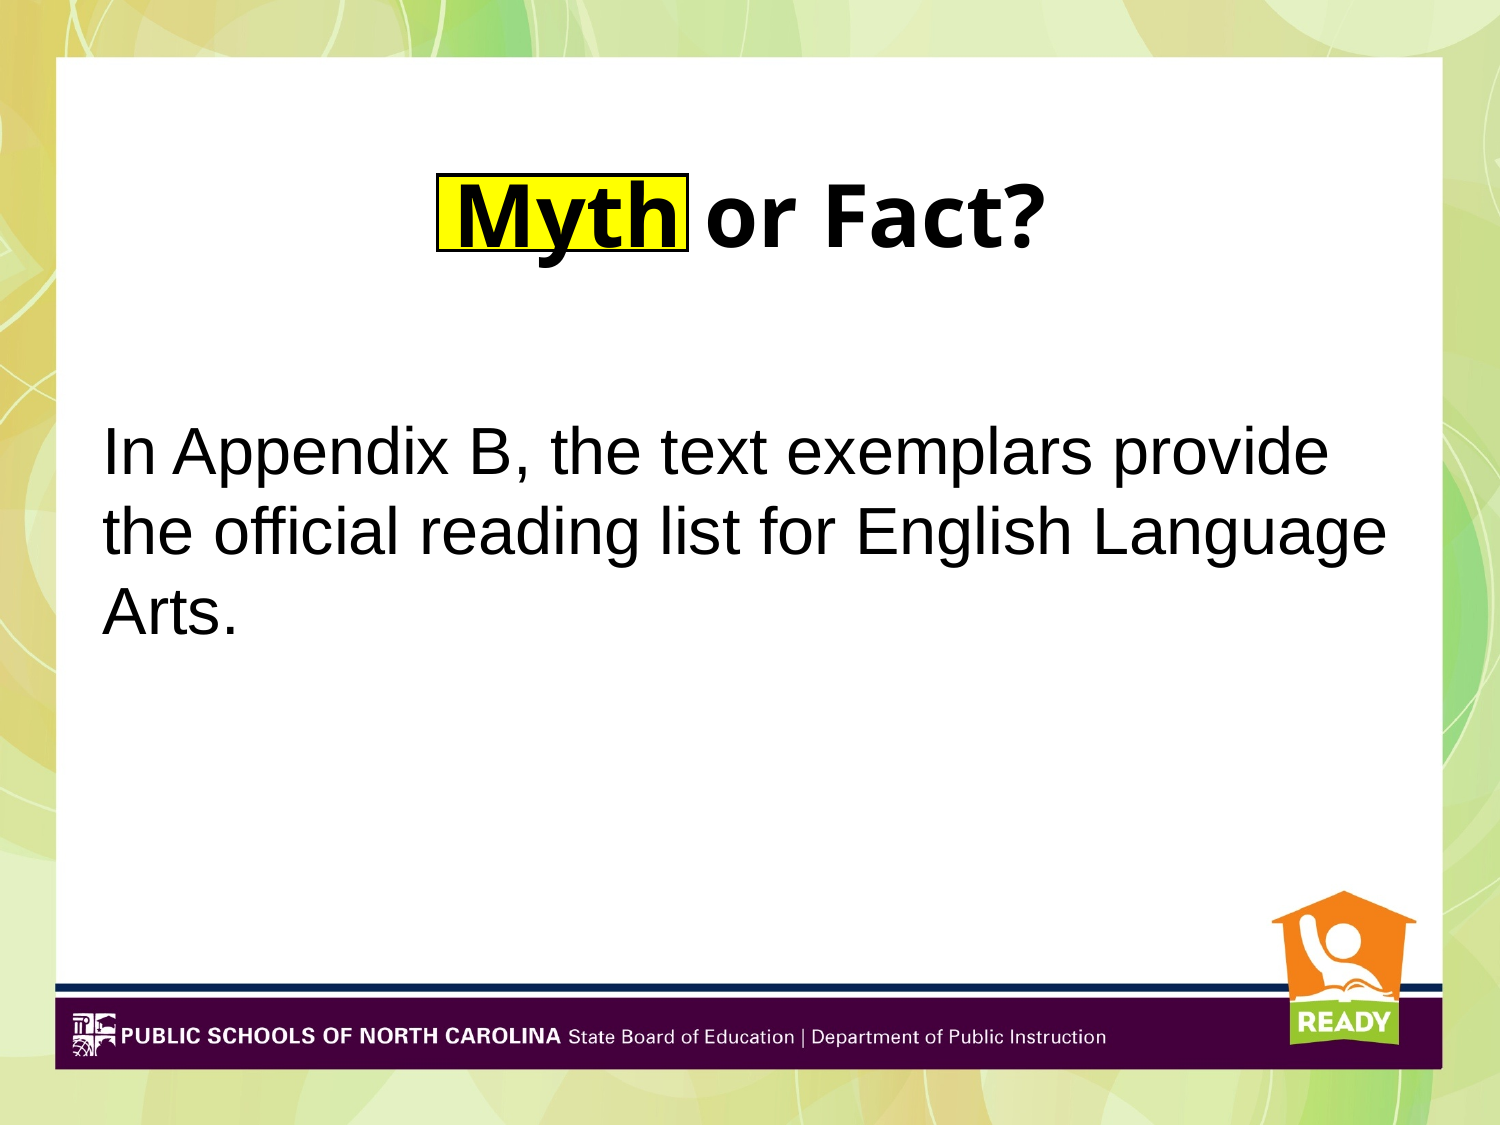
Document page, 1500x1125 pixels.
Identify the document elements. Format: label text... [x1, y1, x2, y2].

list In Appendix B, the text exemplars provide the official reading list for English Language Arts. [87, 399, 1413, 751]
title Myth or Fact? [87, 87, 1413, 338]
picture [0, 0, 1500, 1125]
